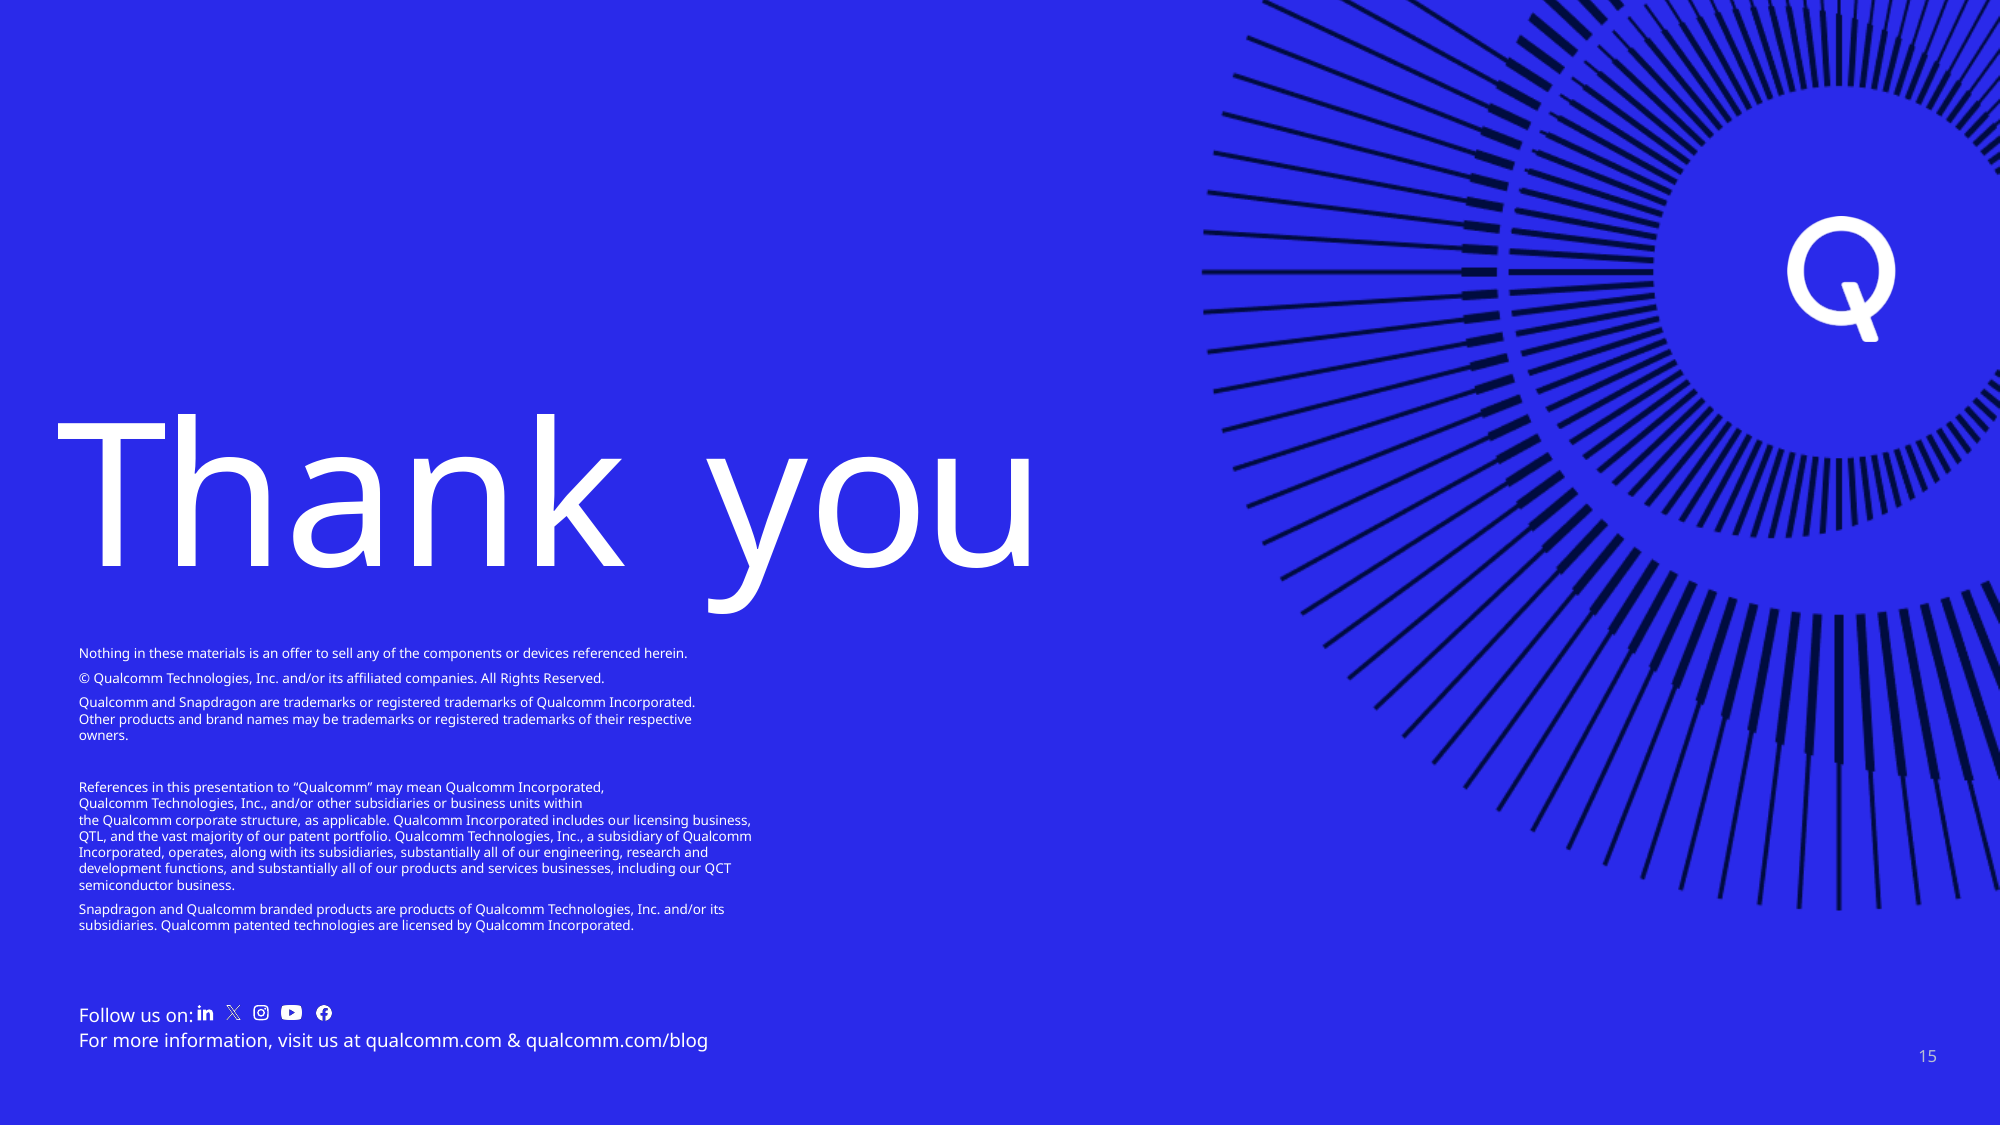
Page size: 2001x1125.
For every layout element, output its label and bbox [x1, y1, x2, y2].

picture [316, 1005, 332, 1021]
picture [226, 1005, 241, 1020]
picture [281, 1005, 302, 1020]
picture [1096, 0, 2000, 1017]
